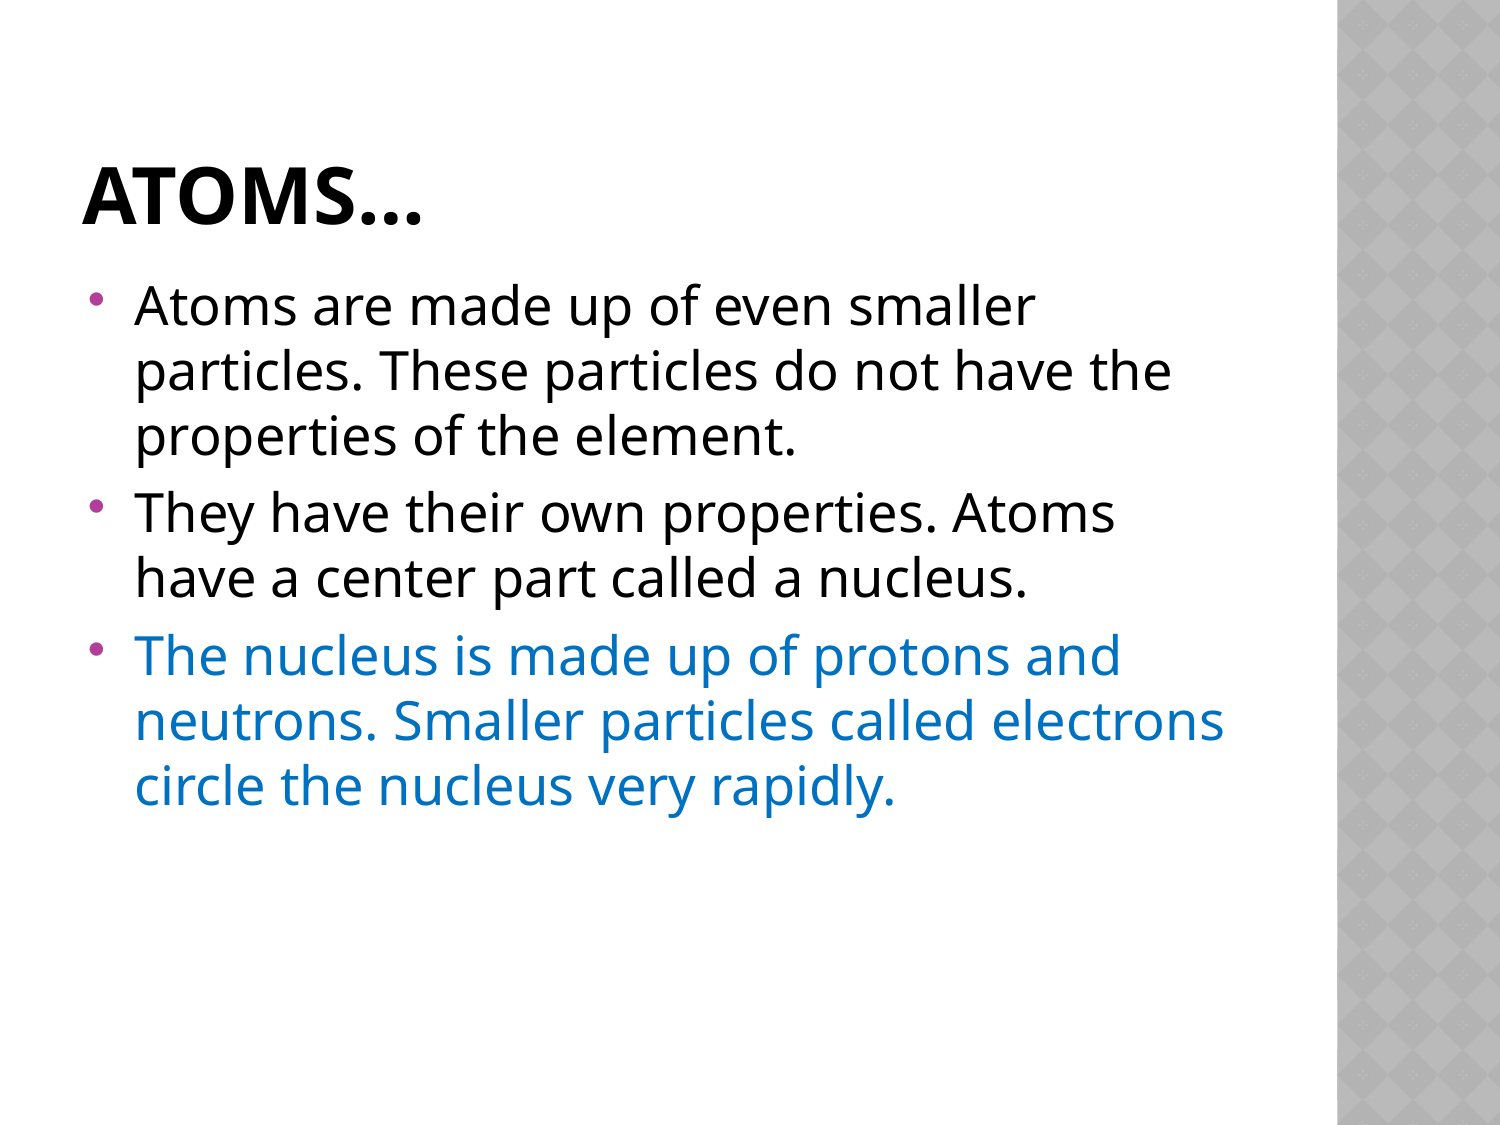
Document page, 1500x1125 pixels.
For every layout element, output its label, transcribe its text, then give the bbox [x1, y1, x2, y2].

title Atoms… [75, 52, 1263, 240]
list Atoms are made up of even smaller particles. These particles do not have the properties of the element. They have their own properties. Atoms have a center part called a nucleus. The nucleus is made up of protons and neutrons. Smaller particles called electrons circle the nucleus very rapidly. [75, 264, 1263, 1059]
